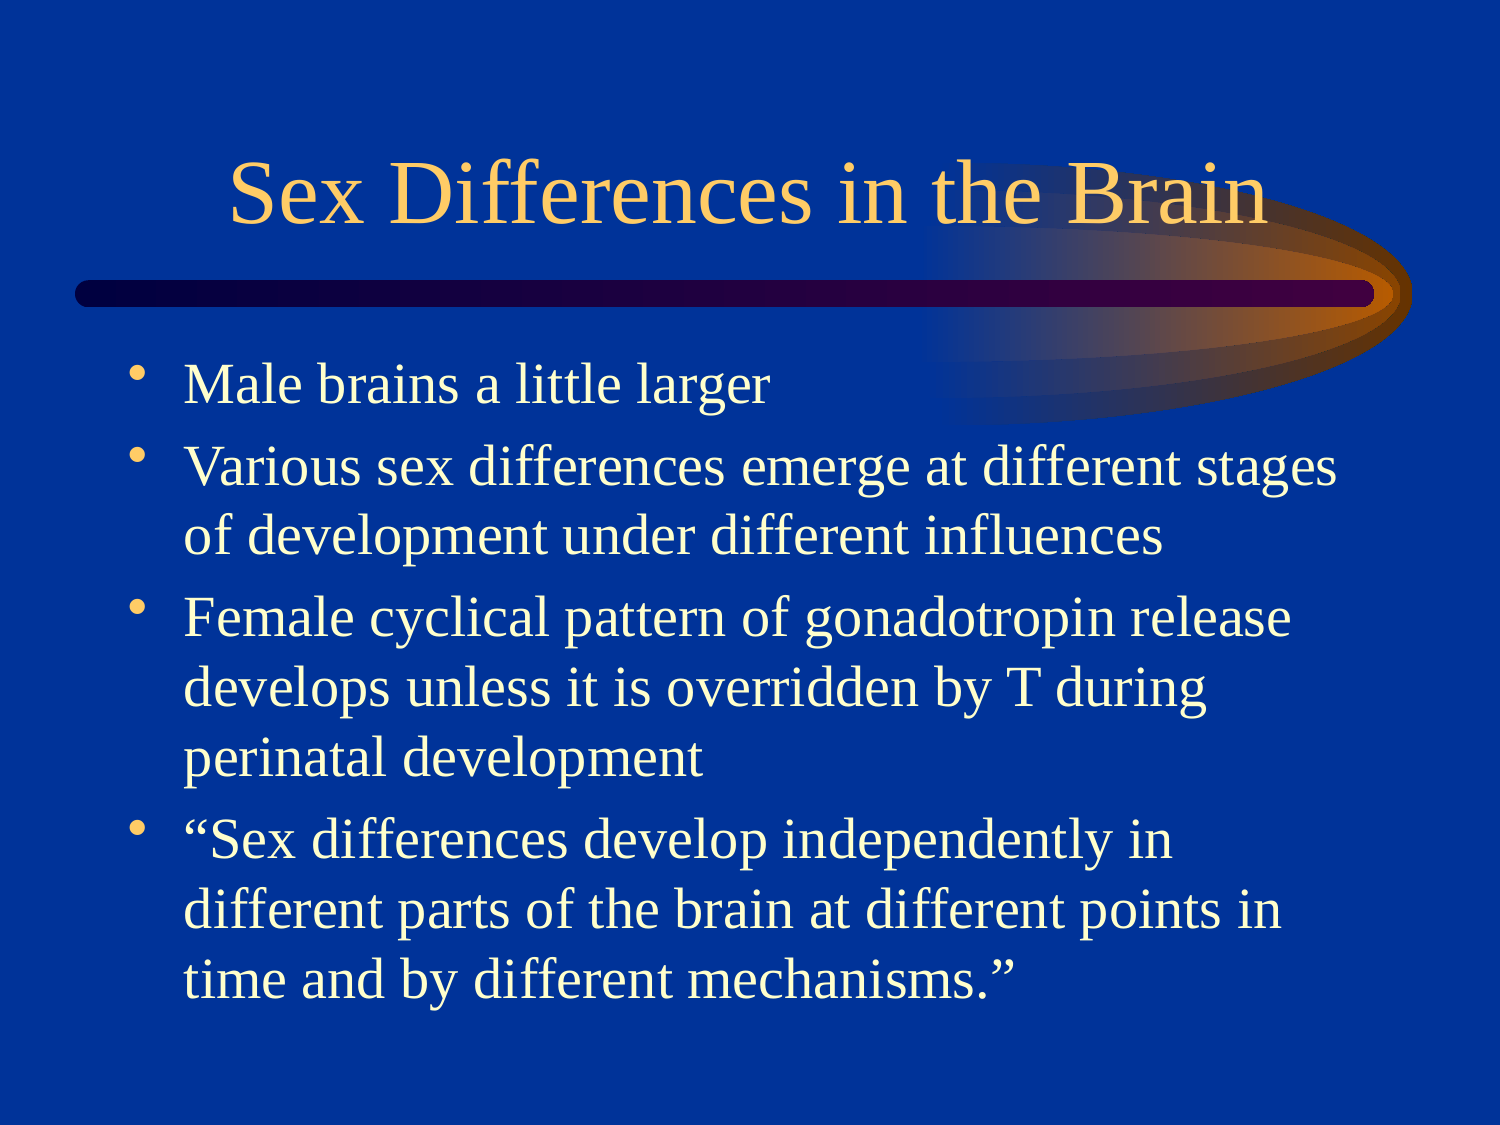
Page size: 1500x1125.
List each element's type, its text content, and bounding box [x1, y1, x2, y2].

list Male brains a little larger Various sex differences emerge at different stages of development under different influences Female cyclical pattern of gonadotropin release develops unless it is overridden by T during perinatal development “Sex differences develop independently in different parts of the brain at different points in time and by different mechanisms.” [112, 337, 1388, 1013]
title Sex Differences in the Brain [112, 62, 1388, 251]
